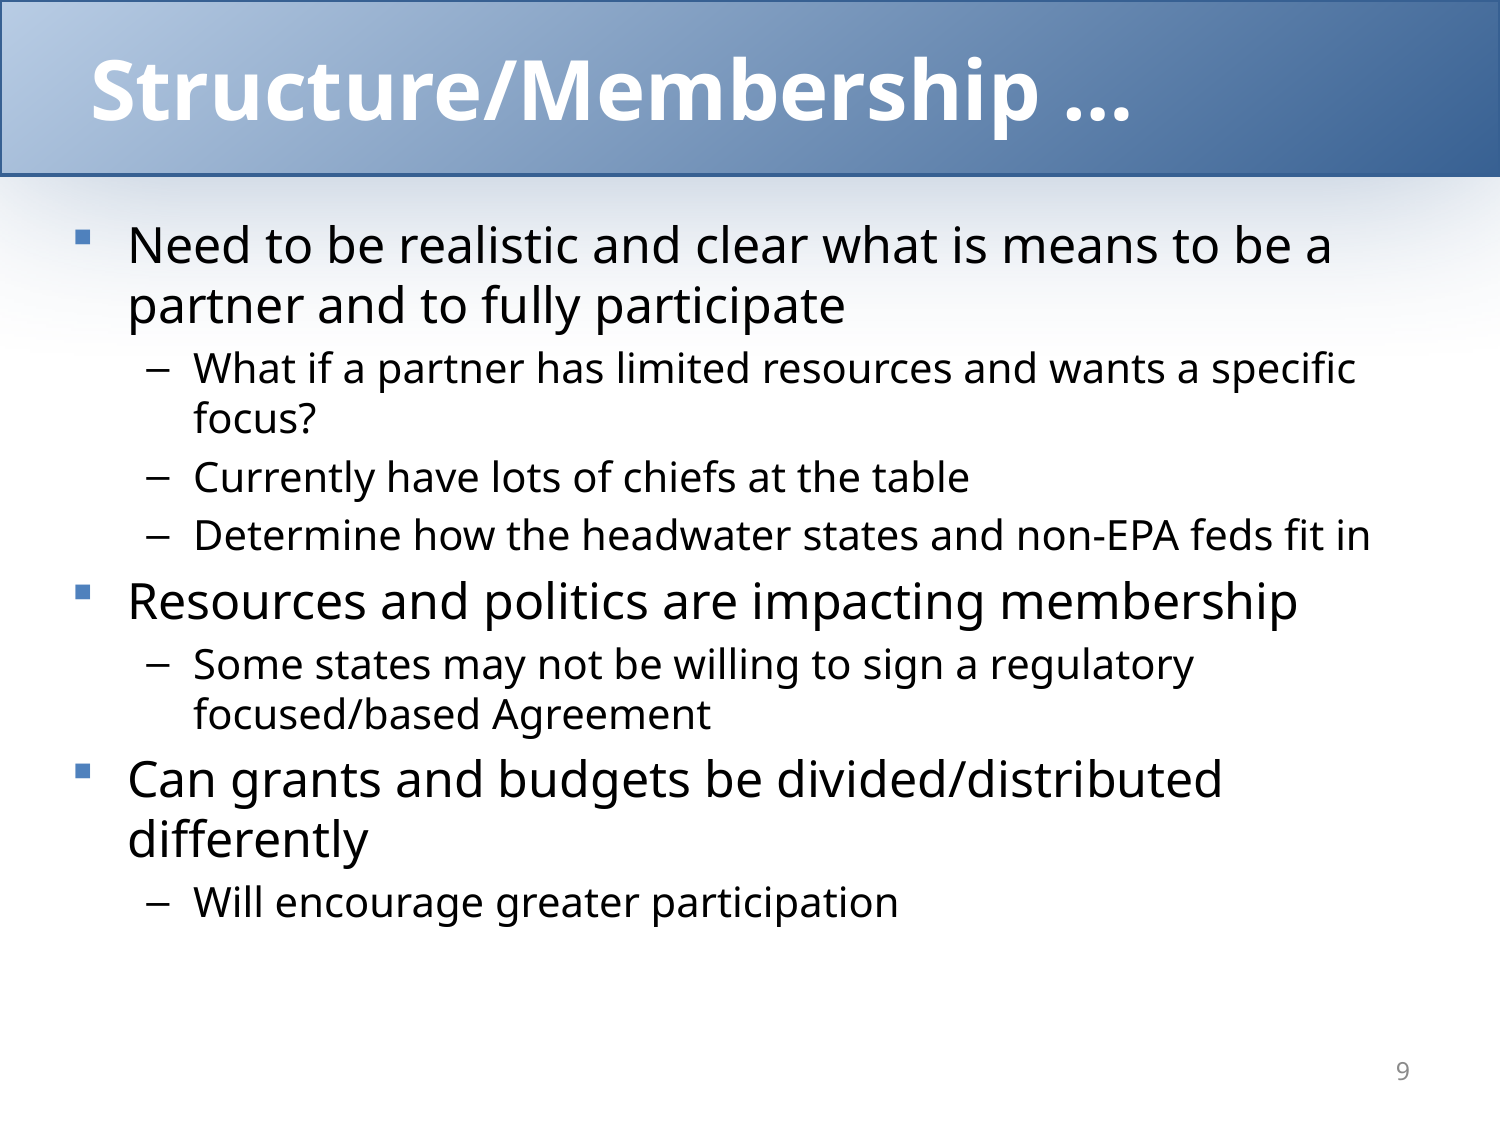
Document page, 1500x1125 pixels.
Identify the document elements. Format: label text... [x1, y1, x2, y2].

slide_number 9 [1074, 1042, 1425, 1103]
title Structure/Membership … [75, 0, 1350, 175]
list Need to be realistic and clear what is means to be a partner and to fully participate What if a partner has limited resources and wants a specific focus? Currently have lots of chiefs at the table Determine how the headwater states and non-EPA feds fit in Resources and politics are impacting membership Some states may not be willing to sign a regulatory focused/based Agreement Can grants and budgets be divided/distributed differently Will encourage greater participation [56, 206, 1465, 1103]
